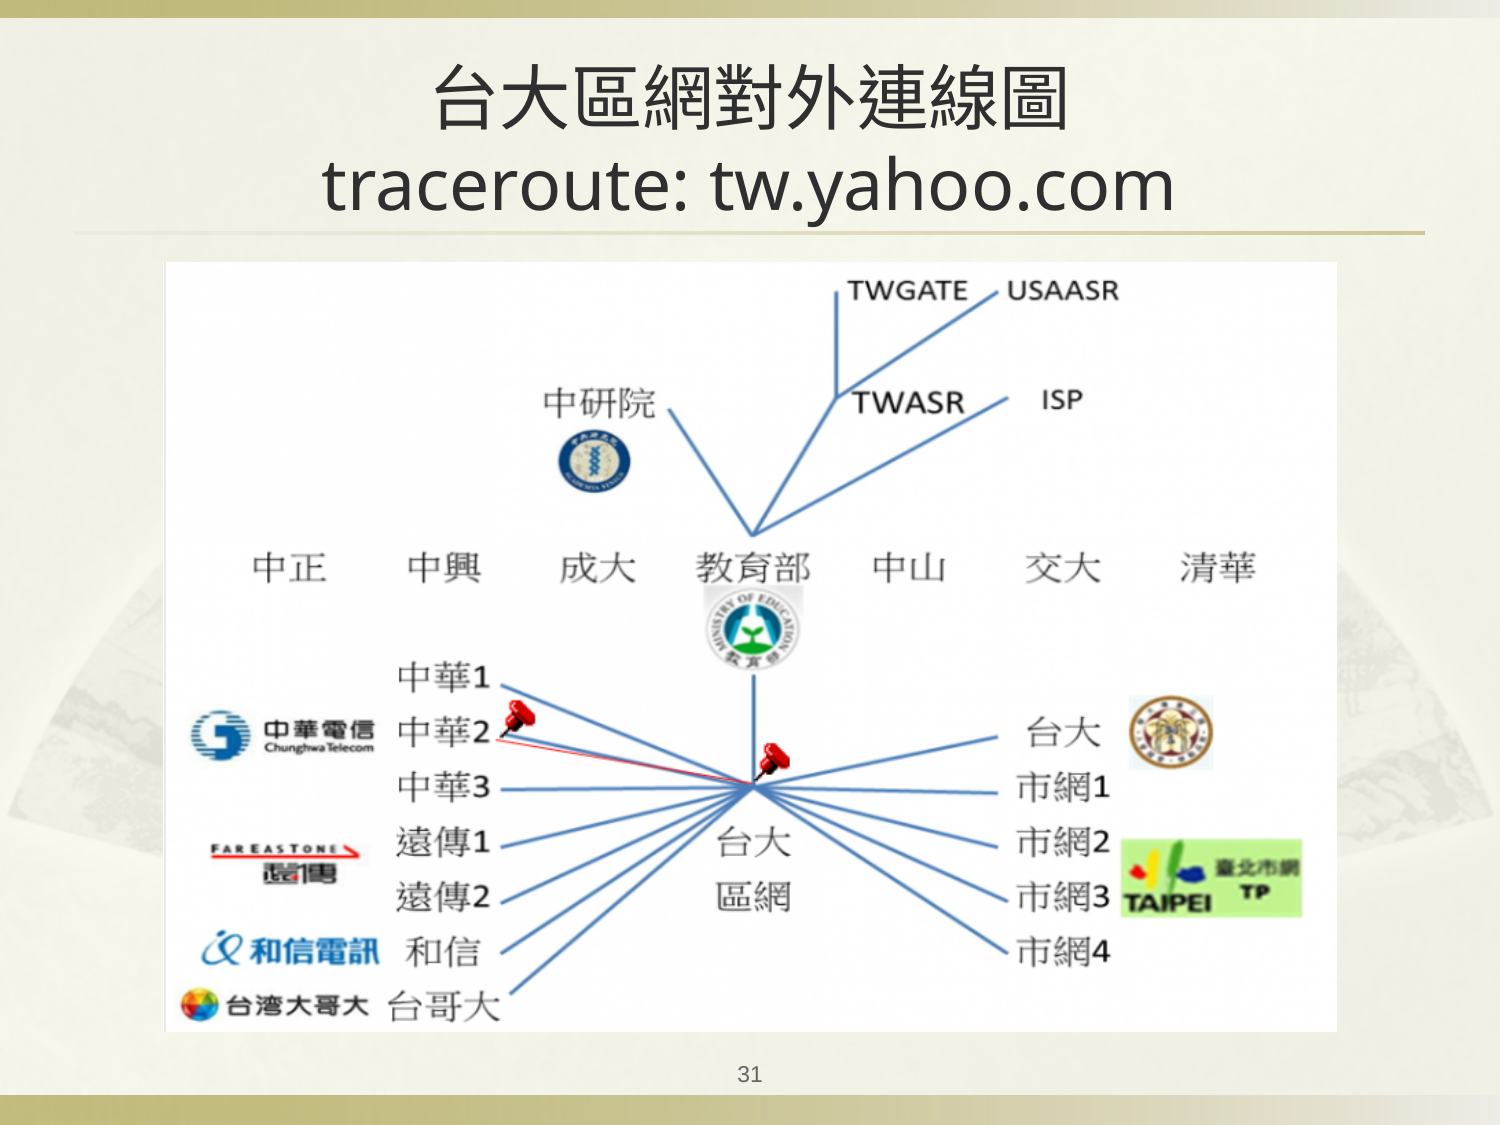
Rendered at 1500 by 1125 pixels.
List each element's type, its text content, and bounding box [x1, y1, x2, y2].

slide_number 31 [675, 1050, 825, 1097]
title 台大區網對外連線圖 traceroute: tw.yahoo.com [75, 45, 1425, 233]
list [163, 261, 1337, 1032]
